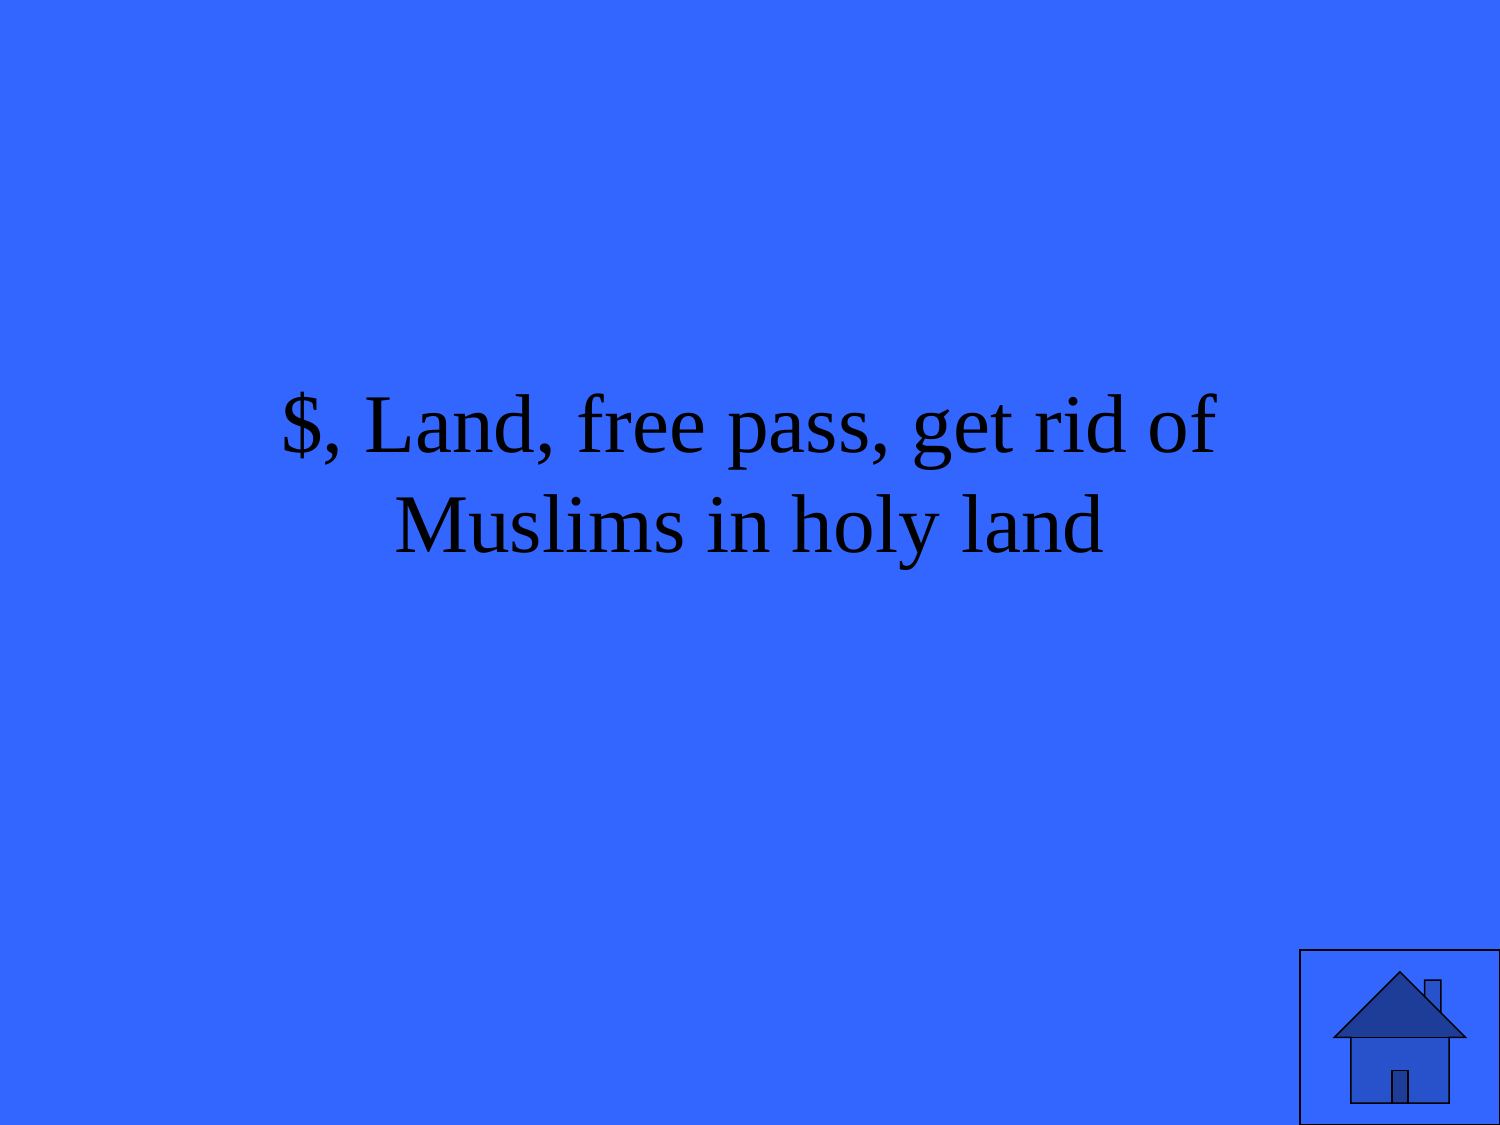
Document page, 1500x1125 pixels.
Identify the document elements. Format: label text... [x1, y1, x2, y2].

text_box [1299, 950, 1500, 1125]
title $, Land, free pass, get rid of Muslims in holy land [112, 374, 1388, 563]
